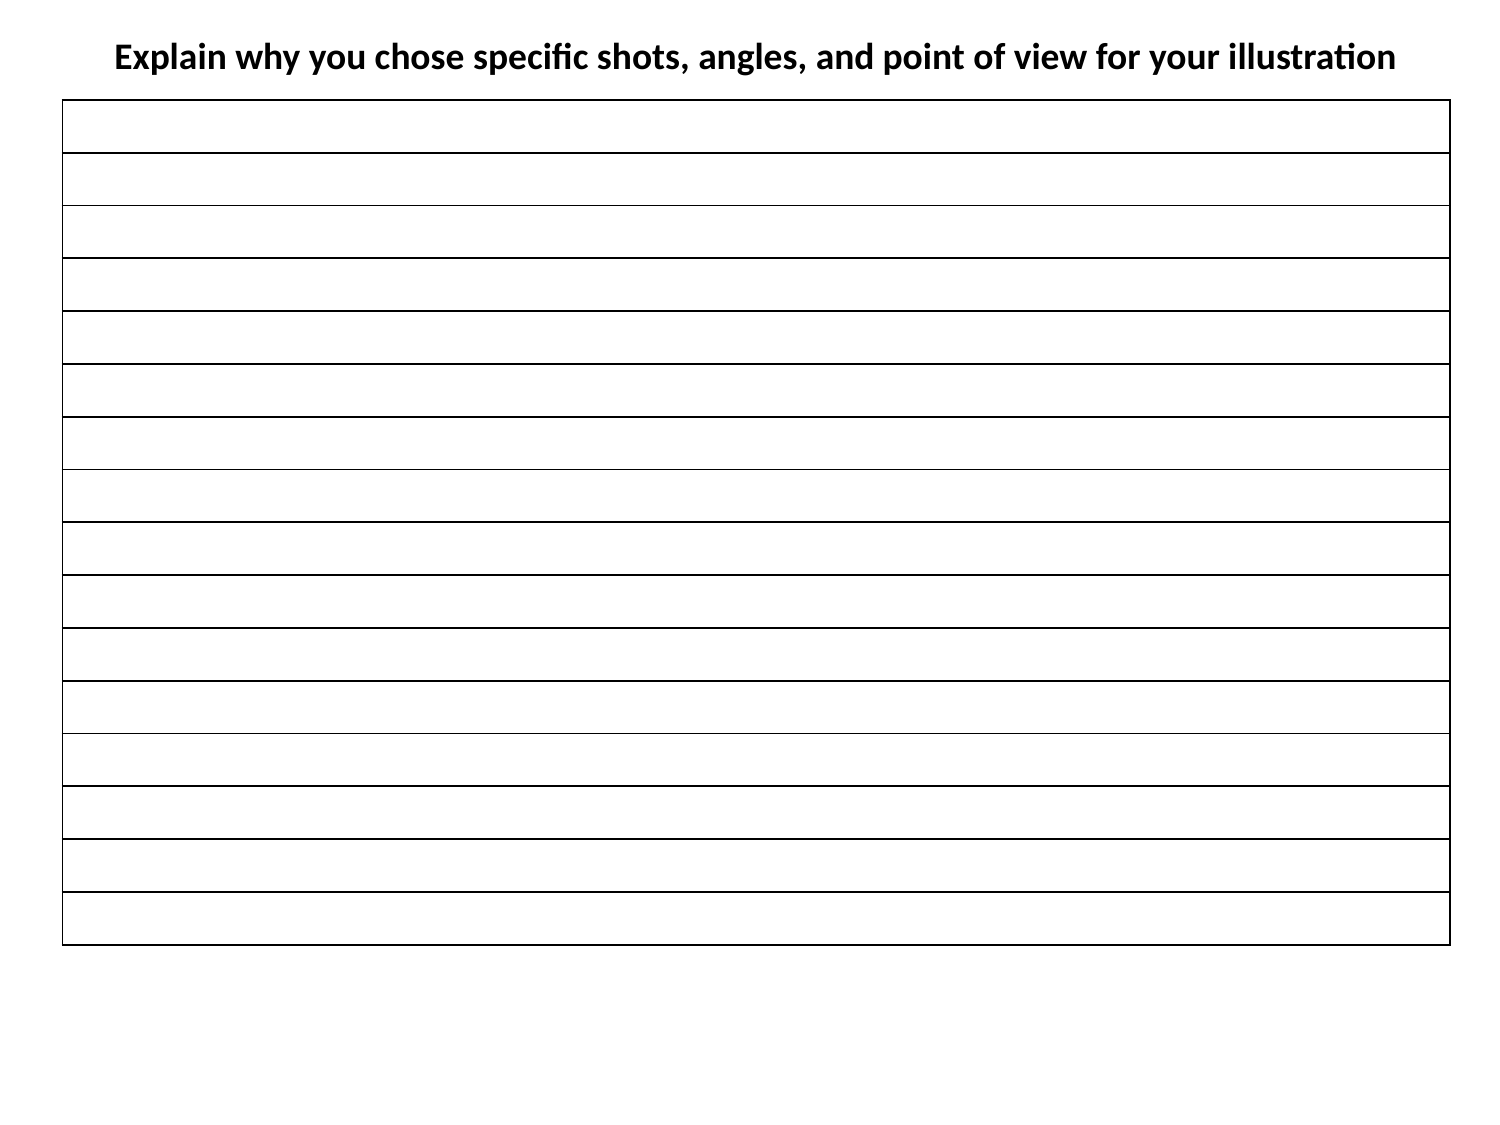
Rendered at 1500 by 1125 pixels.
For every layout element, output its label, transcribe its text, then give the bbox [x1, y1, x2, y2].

table_cell [63, 523, 1449, 574]
table_header [63, 101, 1449, 152]
table_cell [63, 682, 1449, 733]
table_cell [63, 734, 1449, 785]
table_cell [63, 418, 1449, 469]
table_cell [63, 259, 1449, 310]
table_cell [63, 840, 1449, 891]
table_cell [63, 154, 1449, 205]
table_cell [63, 576, 1449, 627]
table_cell [63, 470, 1449, 521]
table_cell [63, 206, 1449, 257]
table_cell [63, 893, 1449, 944]
table_cell [63, 629, 1449, 680]
table_cell [63, 787, 1449, 838]
table_cell [63, 312, 1449, 363]
table_cell [63, 365, 1449, 416]
text_box Explain why you chose specific shots, angles, and point of view for your illustration [62, 24, 1450, 85]
